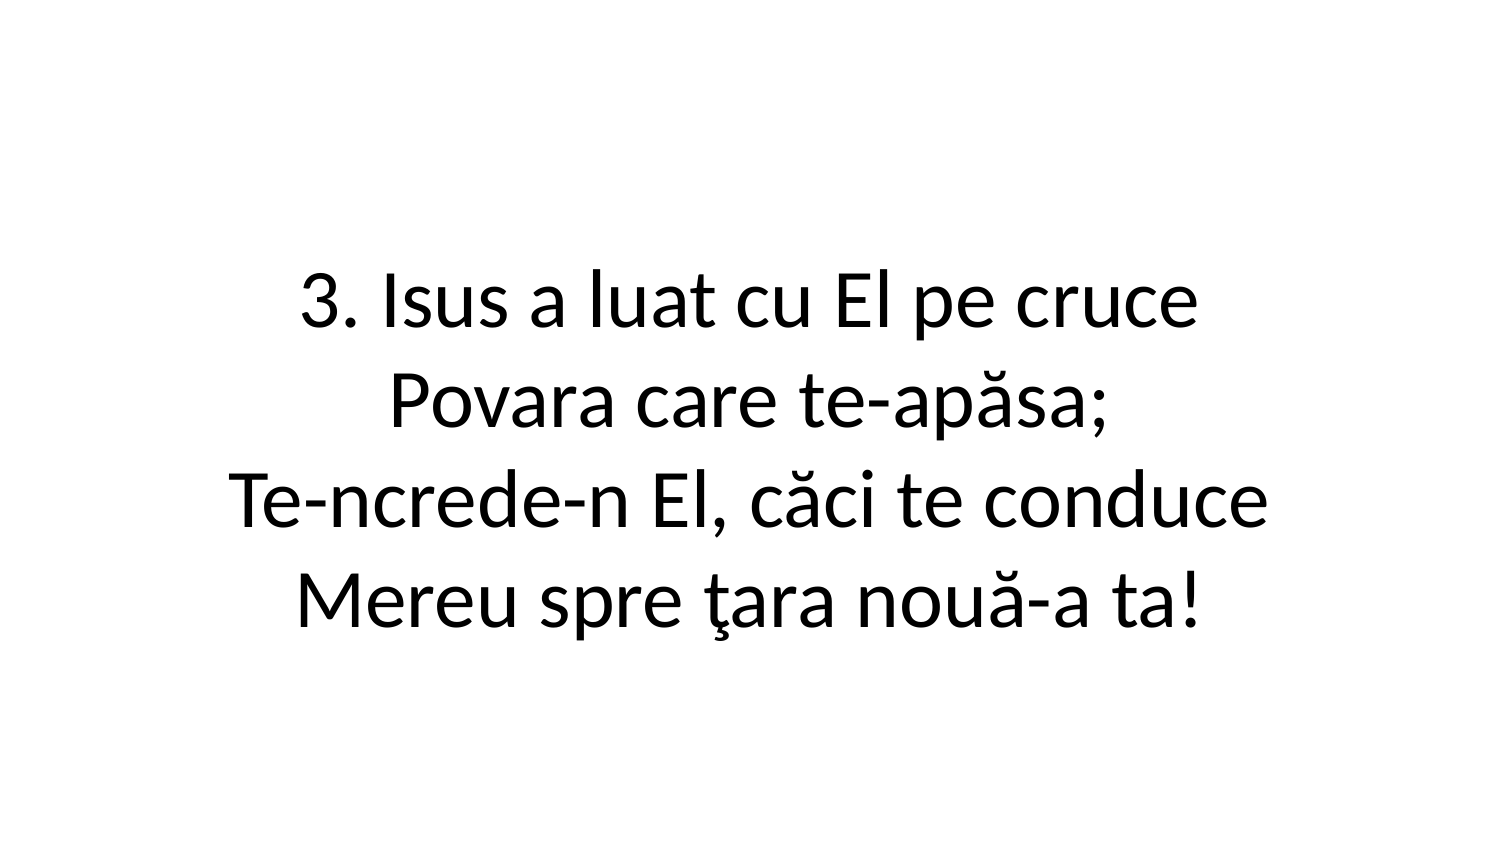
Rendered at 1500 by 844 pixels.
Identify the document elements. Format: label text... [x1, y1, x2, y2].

text_box 3. Isus a luat cu El pe cruce Povara care te-apăsa; Te-ncrede-n El, căci te conduce Mereu spre ţara nouă-a ta! [213, 192, 1287, 652]
